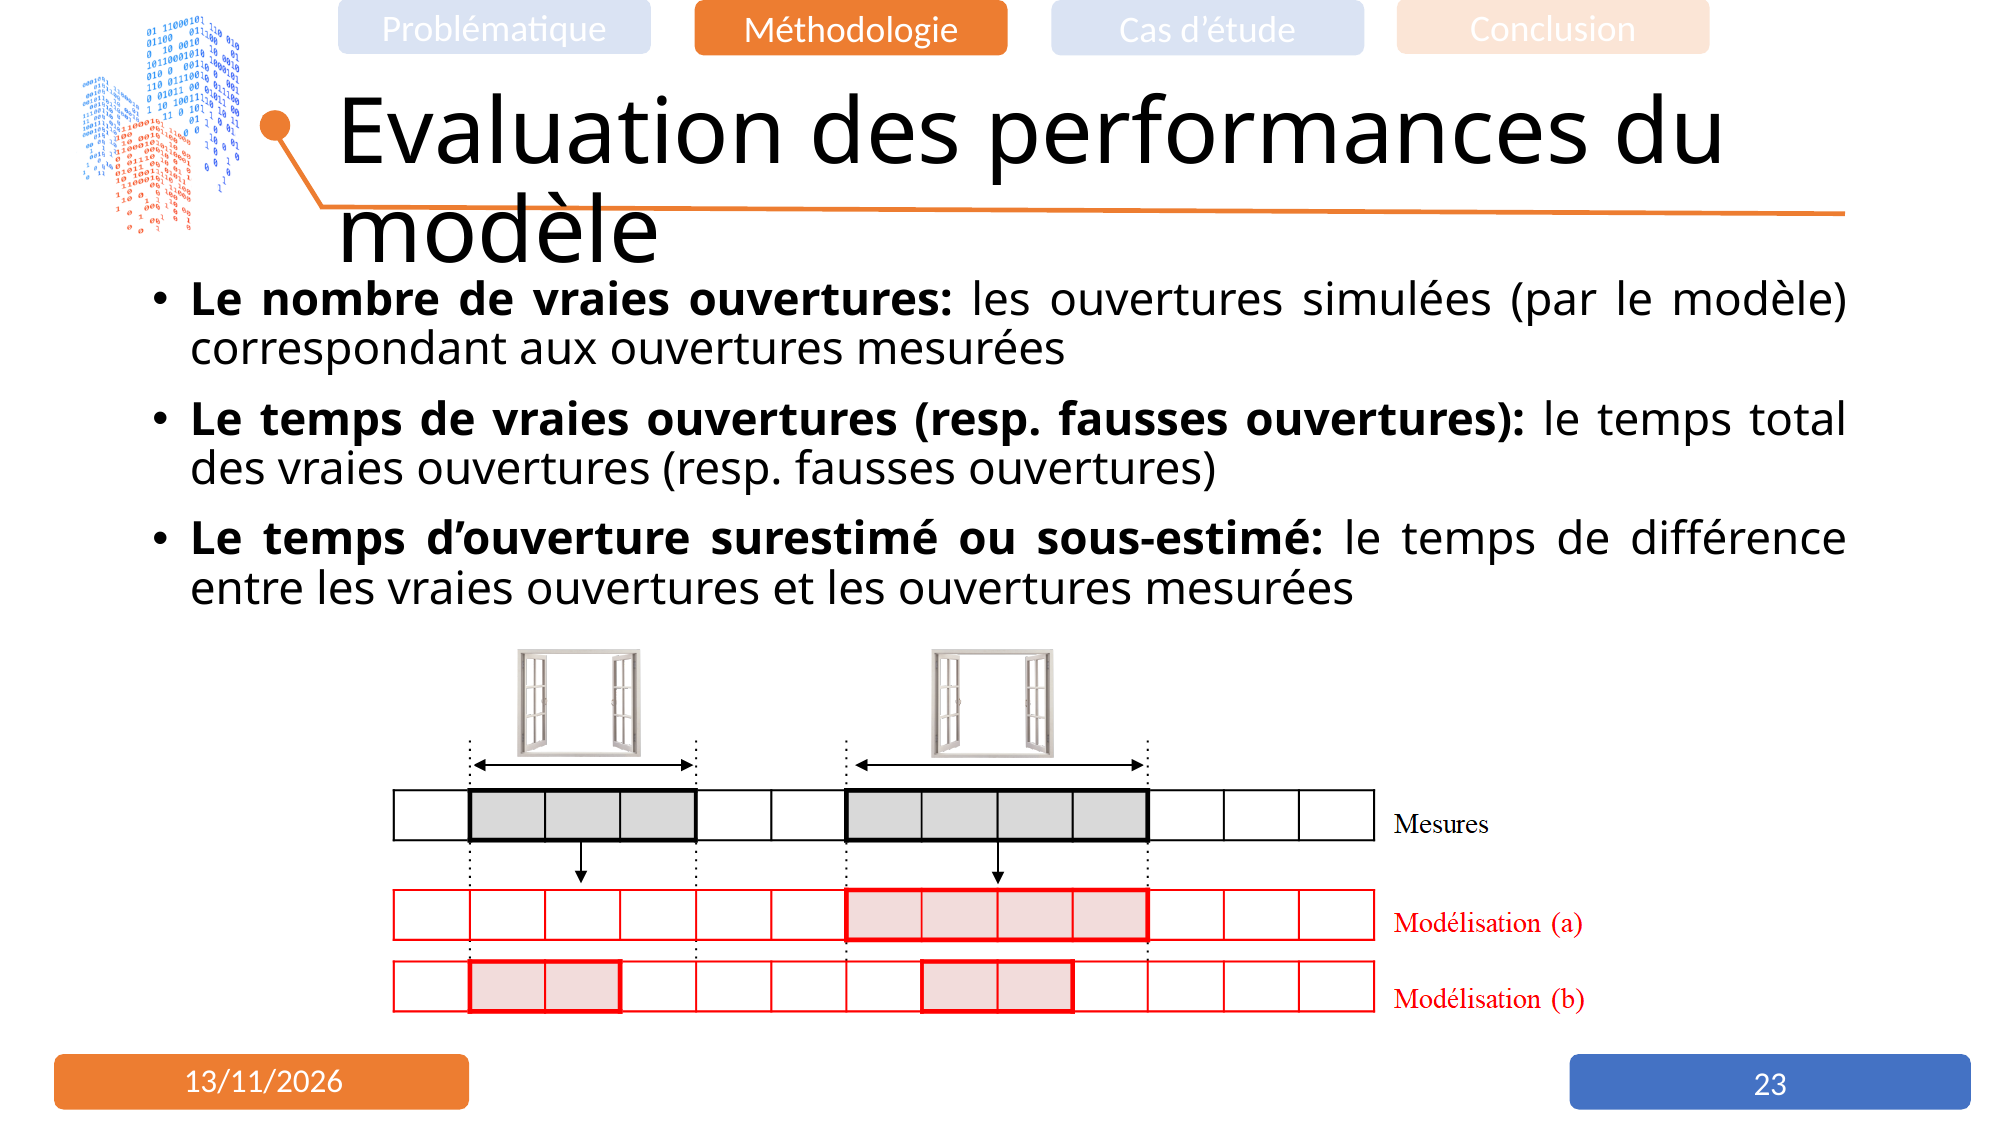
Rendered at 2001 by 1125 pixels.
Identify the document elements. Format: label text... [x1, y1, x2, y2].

slide_number 23 [1569, 1054, 1971, 1110]
picture [385, 643, 1589, 1024]
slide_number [57, 1049, 470, 1110]
picture [57, 0, 260, 253]
text_box Méthodologie [693, 0, 1009, 57]
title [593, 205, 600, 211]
title Evaluation des performances du modèle [321, 76, 1863, 184]
text_box Cas d’étude [1050, 0, 1366, 57]
list Le nombre de vraies ouvertures: les ouvertures simulées (par le modèle) correspondant aux ouvertures mesurées Le temps de vraies ouvertures (resp. fausses ouvertures): le temps total des vraies ouvertures (resp. fausses ouvertures) Le temps d’ouverture surestimé ou sous-estimé: le temps de différence entre les vraies ouvertures et les ouvertures mesurées [137, 268, 1863, 1014]
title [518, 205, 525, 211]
text_box Conclusion [1395, 0, 1711, 56]
text_box Problématique [336, 0, 652, 56]
